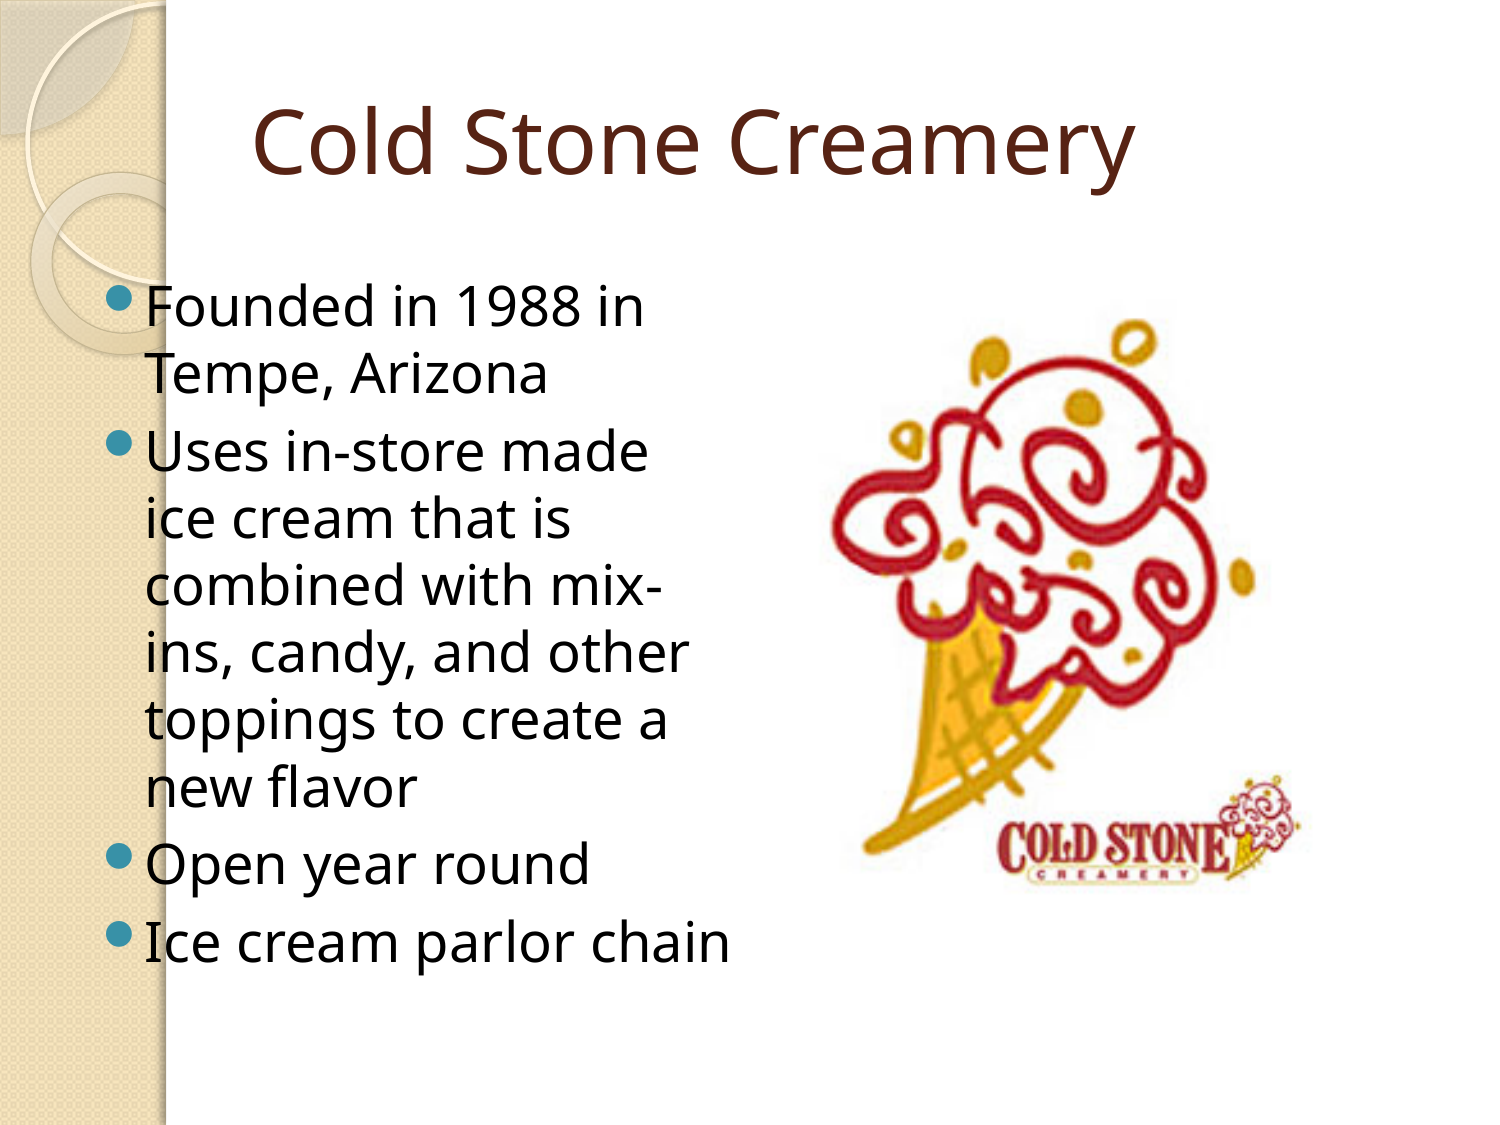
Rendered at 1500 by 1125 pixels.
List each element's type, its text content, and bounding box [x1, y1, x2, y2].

picture [799, 299, 1338, 948]
list Founded in 1988 in Tempe, Arizona Uses in-store made ice cream that is combined with mix-ins, candy, and other toppings to create a new flavor Open year round Ice cream parlor chain [74, 262, 751, 1006]
title Cold Stone Creamery [235, 45, 1466, 233]
